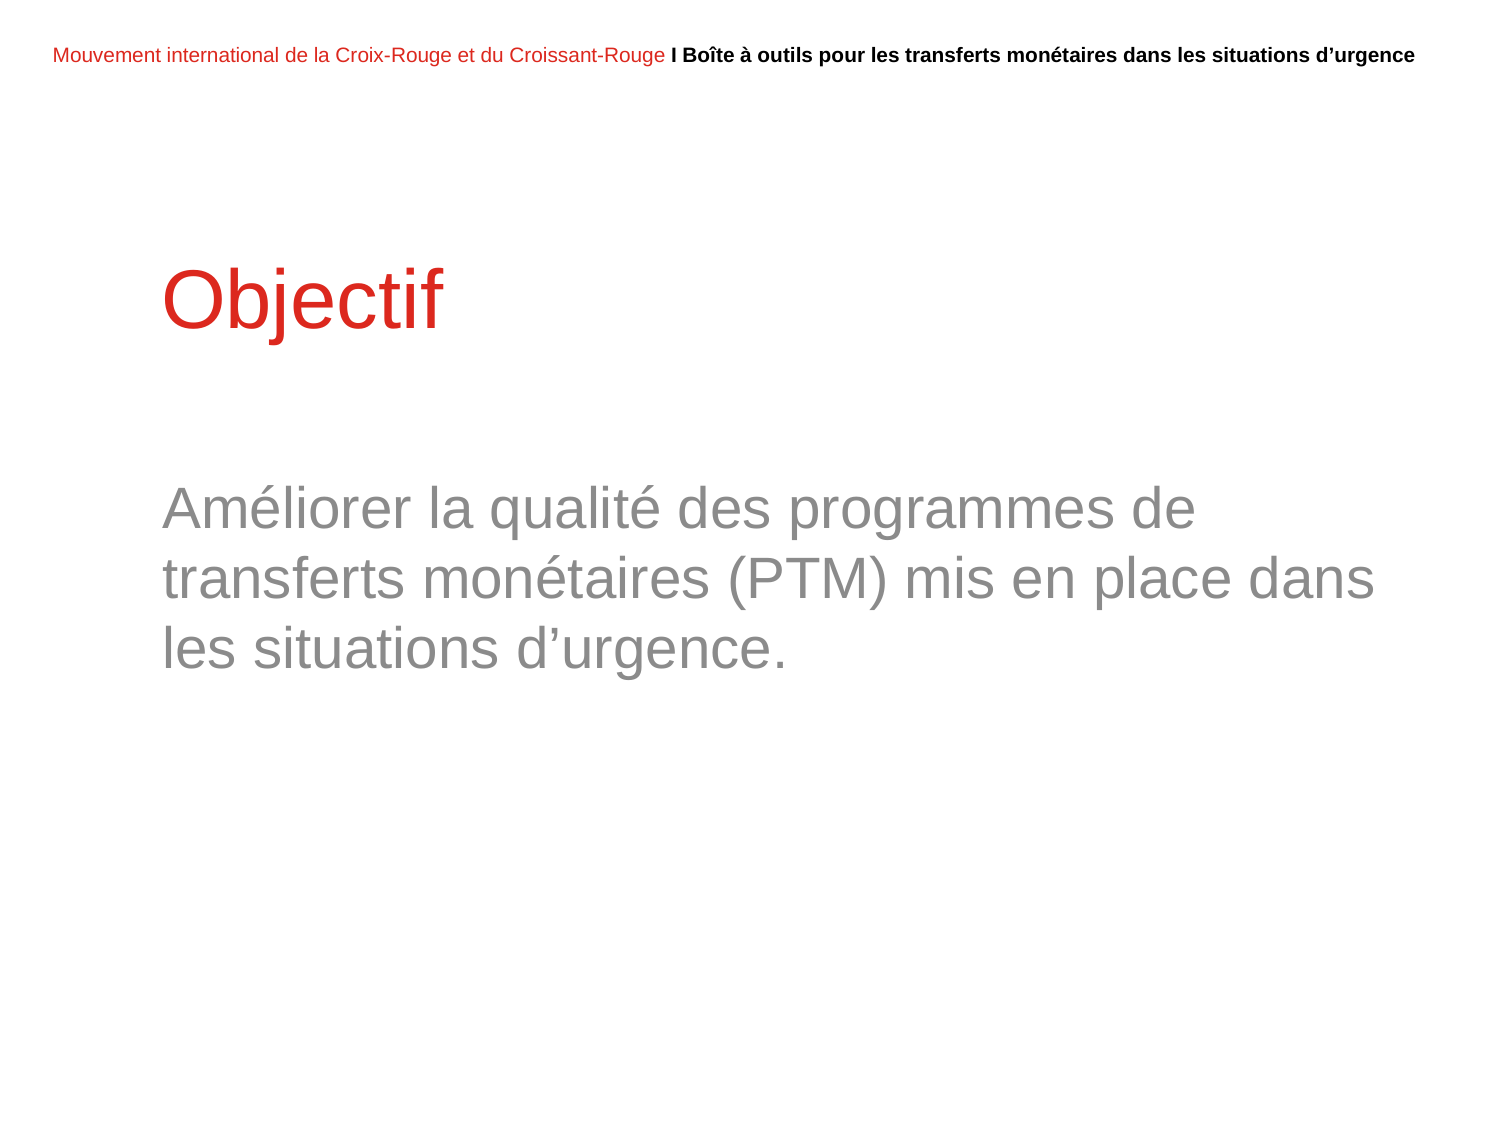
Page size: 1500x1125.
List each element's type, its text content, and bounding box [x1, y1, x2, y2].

title Objectif [146, 237, 1422, 462]
list Améliorer la qualité des programmes de transferts monétaires (PTM) mis en place dans les situations d’urgence. [147, 452, 1423, 699]
